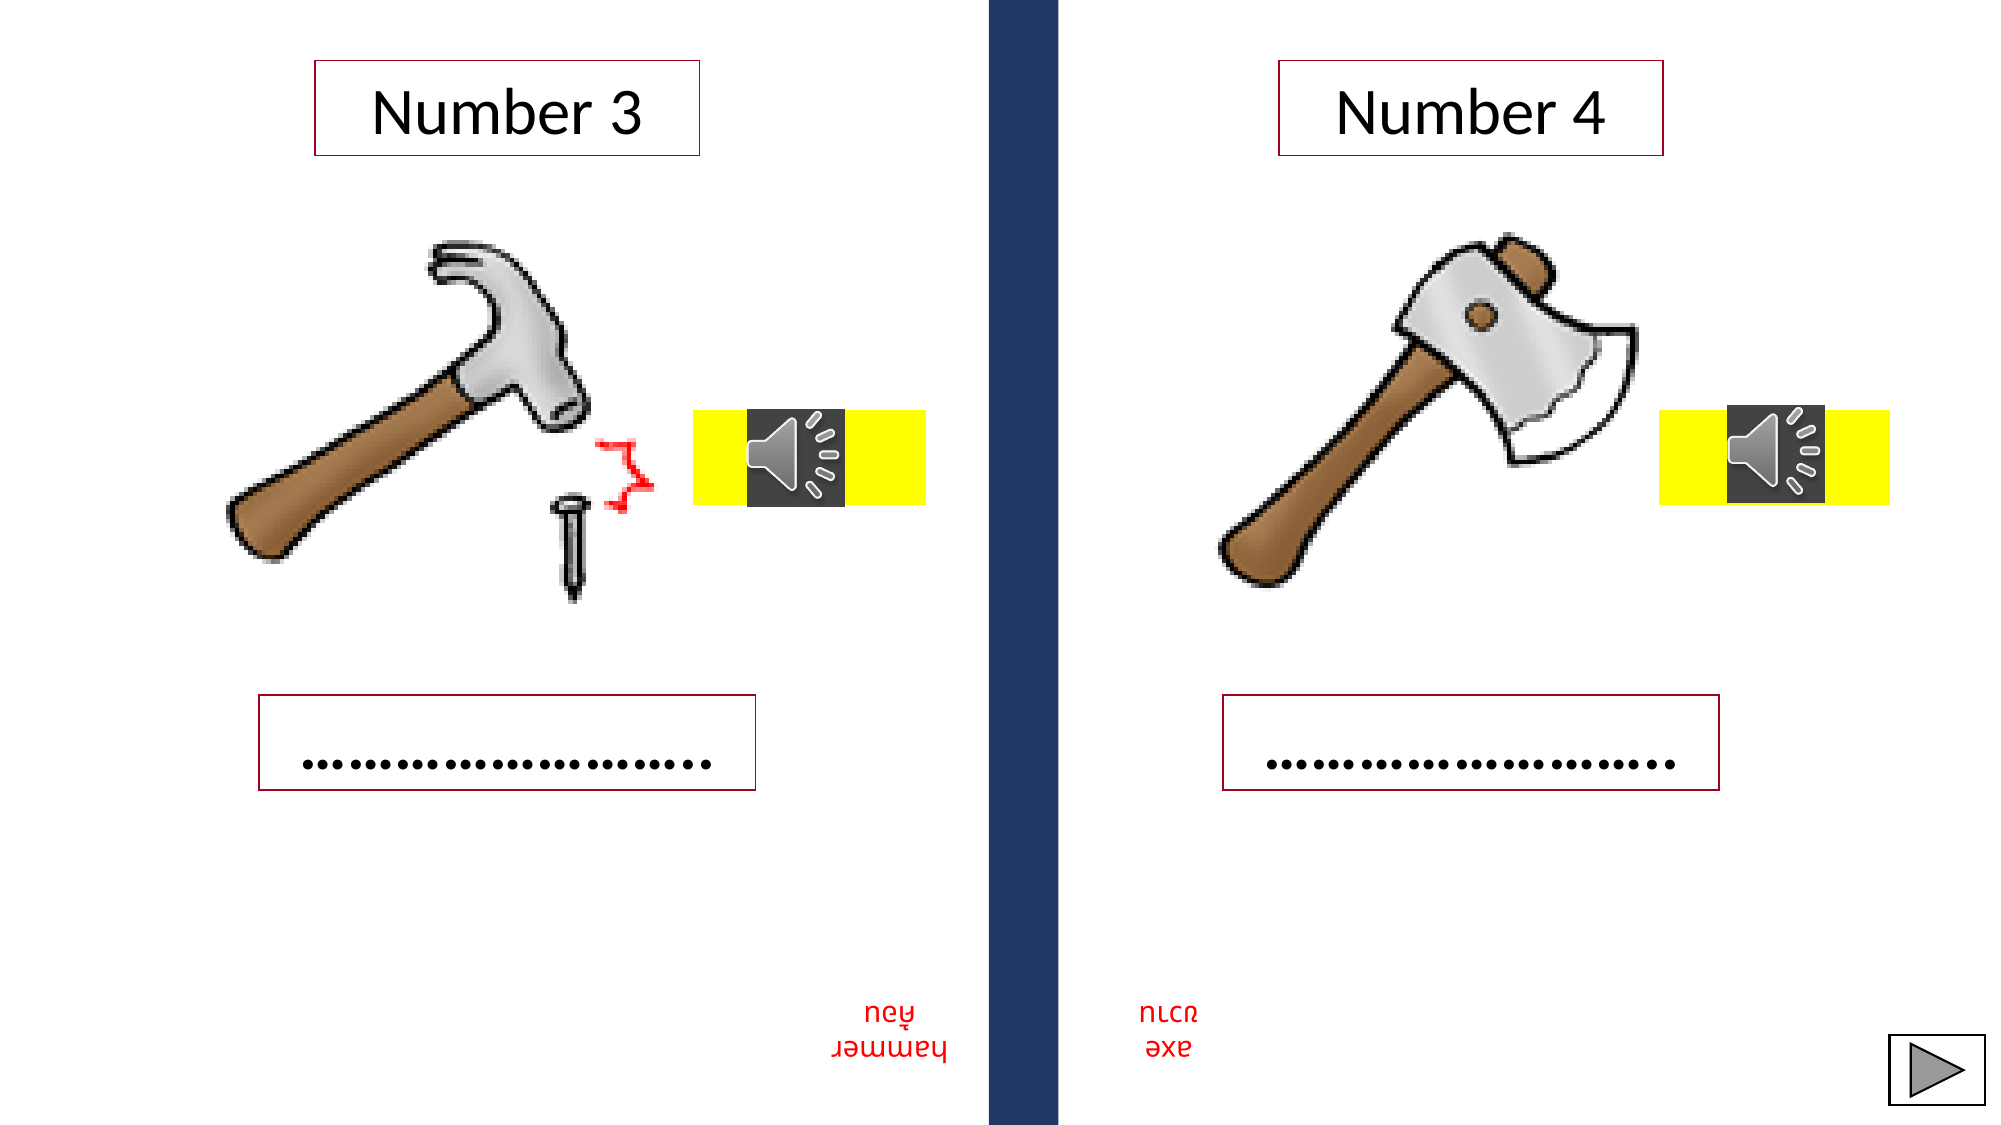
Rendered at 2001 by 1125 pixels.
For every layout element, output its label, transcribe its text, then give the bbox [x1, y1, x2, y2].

text_box [1888, 1034, 1986, 1106]
picture [1181, 204, 1664, 617]
text_box axe ขวาน [1083, 993, 1254, 1078]
text_box …………………….. [259, 695, 756, 790]
table_header [846, 410, 926, 505]
table_header [1664, 410, 1890, 505]
picture [1726, 403, 1827, 504]
text_box …………………….. [1222, 695, 1720, 790]
picture [199, 204, 686, 645]
picture [745, 407, 846, 508]
text_box Number 4 [1278, 60, 1664, 156]
text_box Number 3 [315, 60, 700, 156]
table_header [693, 410, 745, 505]
text_box hammer ค้อน [804, 993, 975, 1078]
text_box [988, 0, 1059, 1125]
